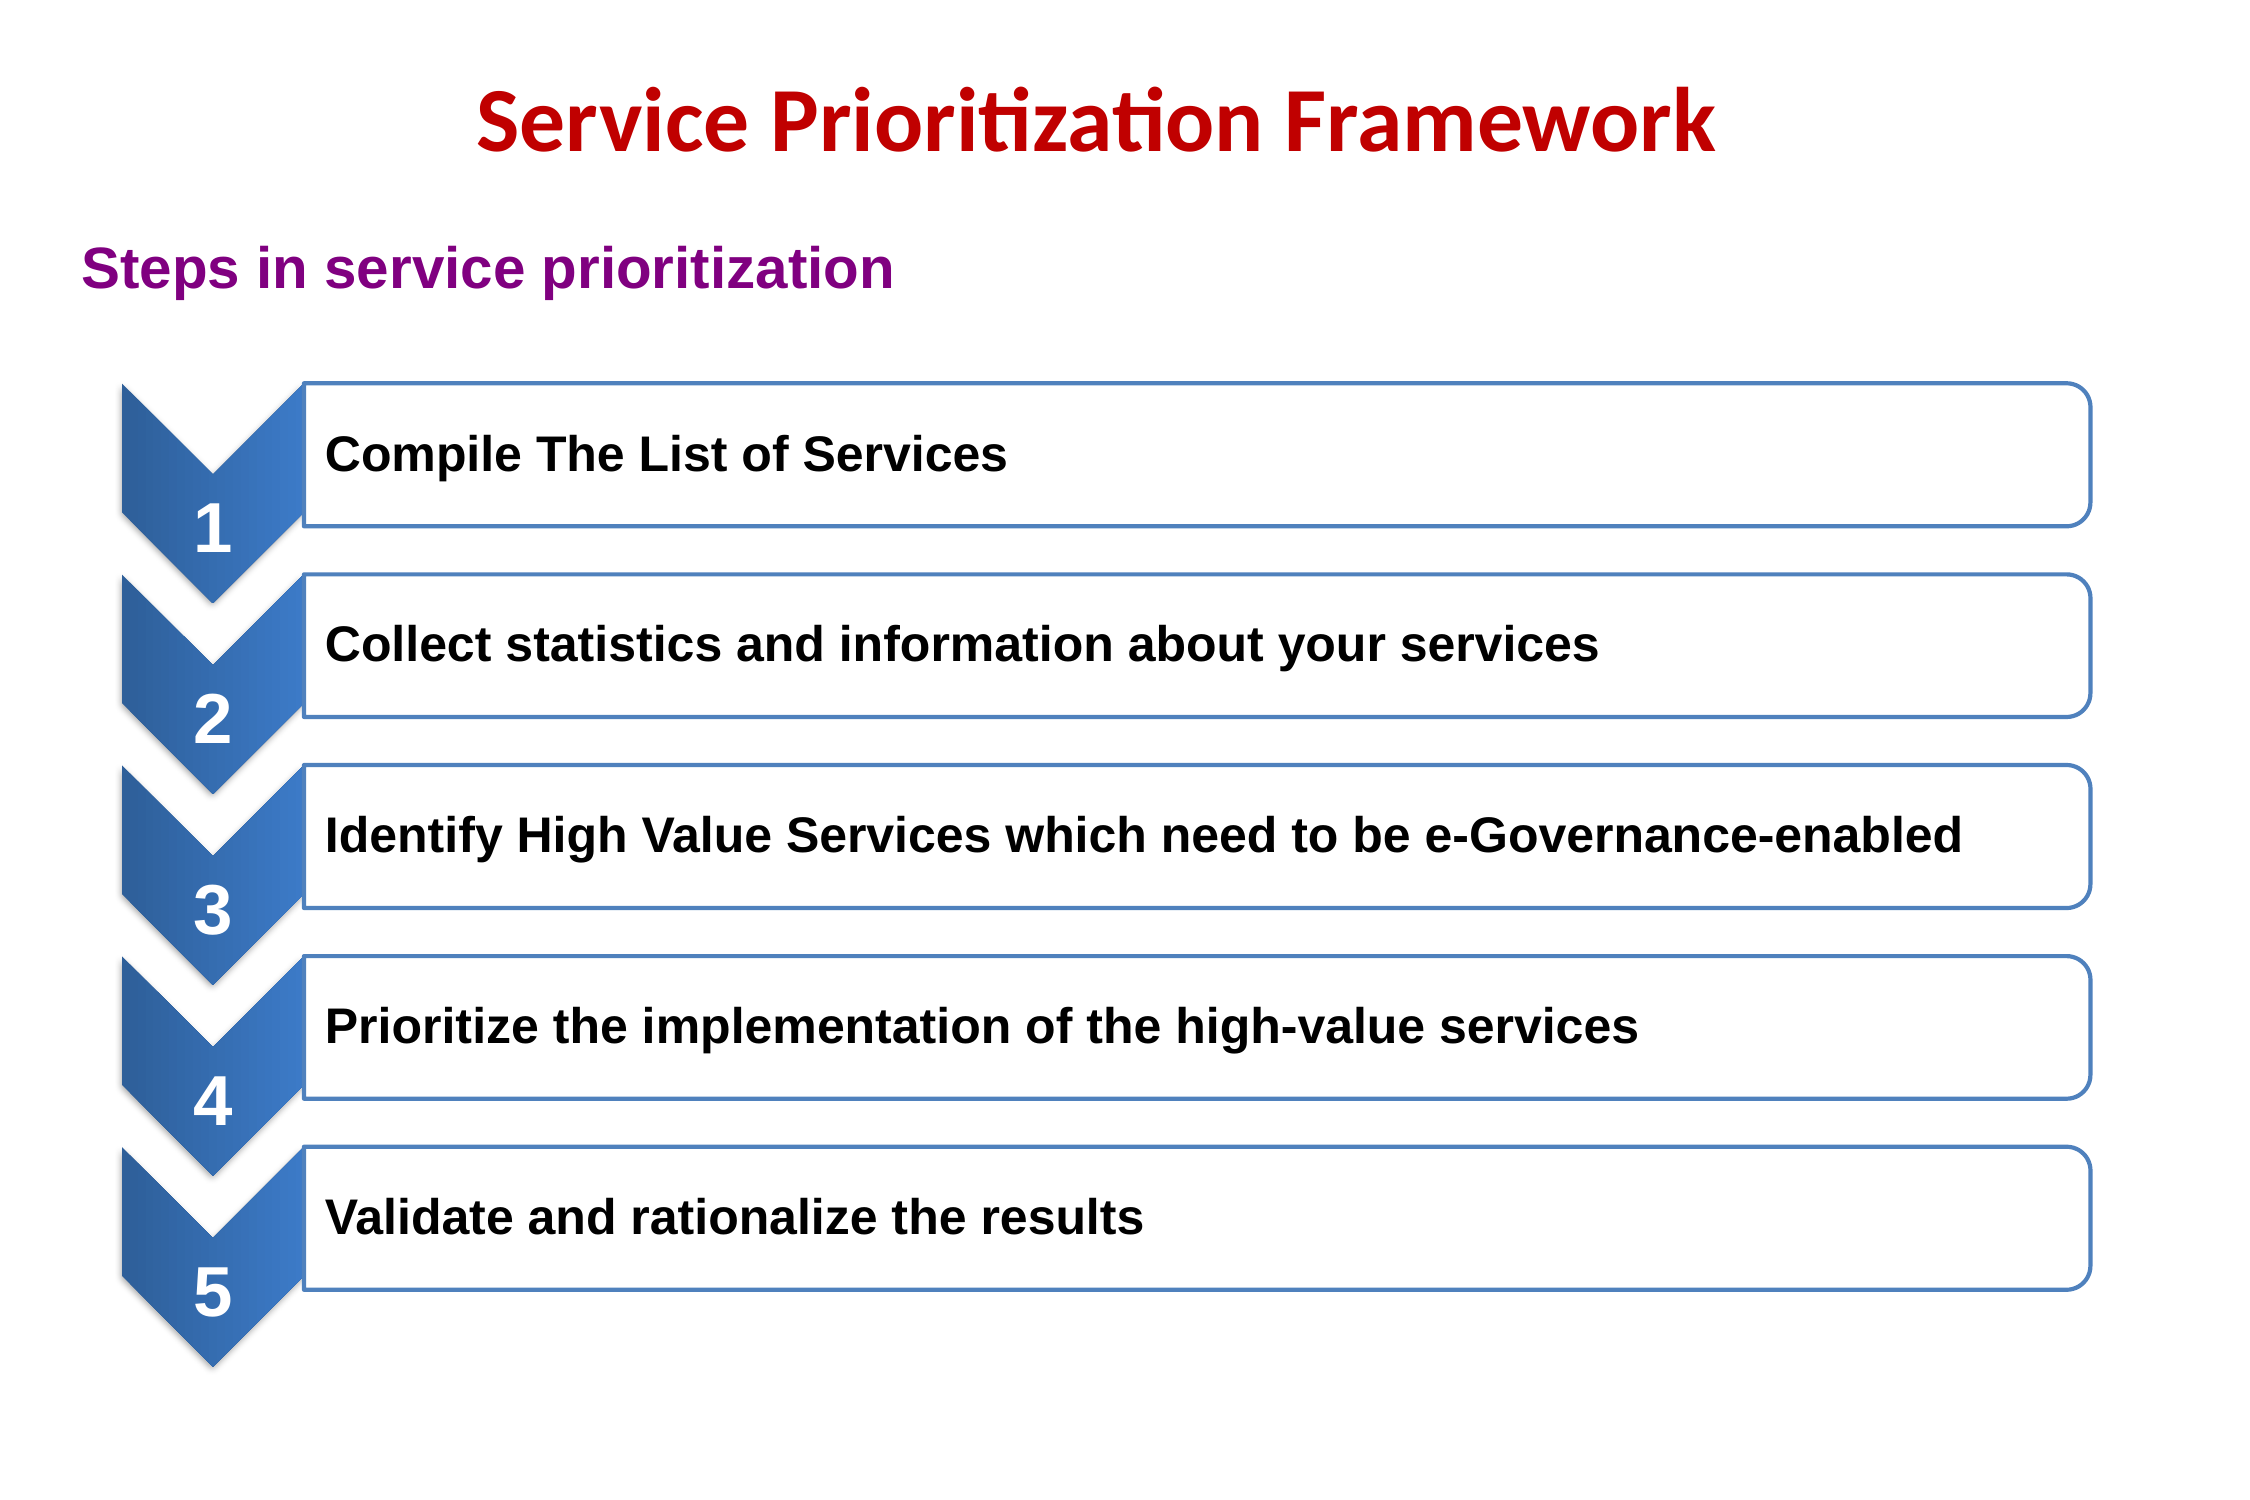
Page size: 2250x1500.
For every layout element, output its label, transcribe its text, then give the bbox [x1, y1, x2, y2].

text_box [121, 383, 2091, 1367]
text_box Steps in service prioritization [60, 219, 918, 311]
title Service Prioritization Framework [75, 60, 2119, 200]
